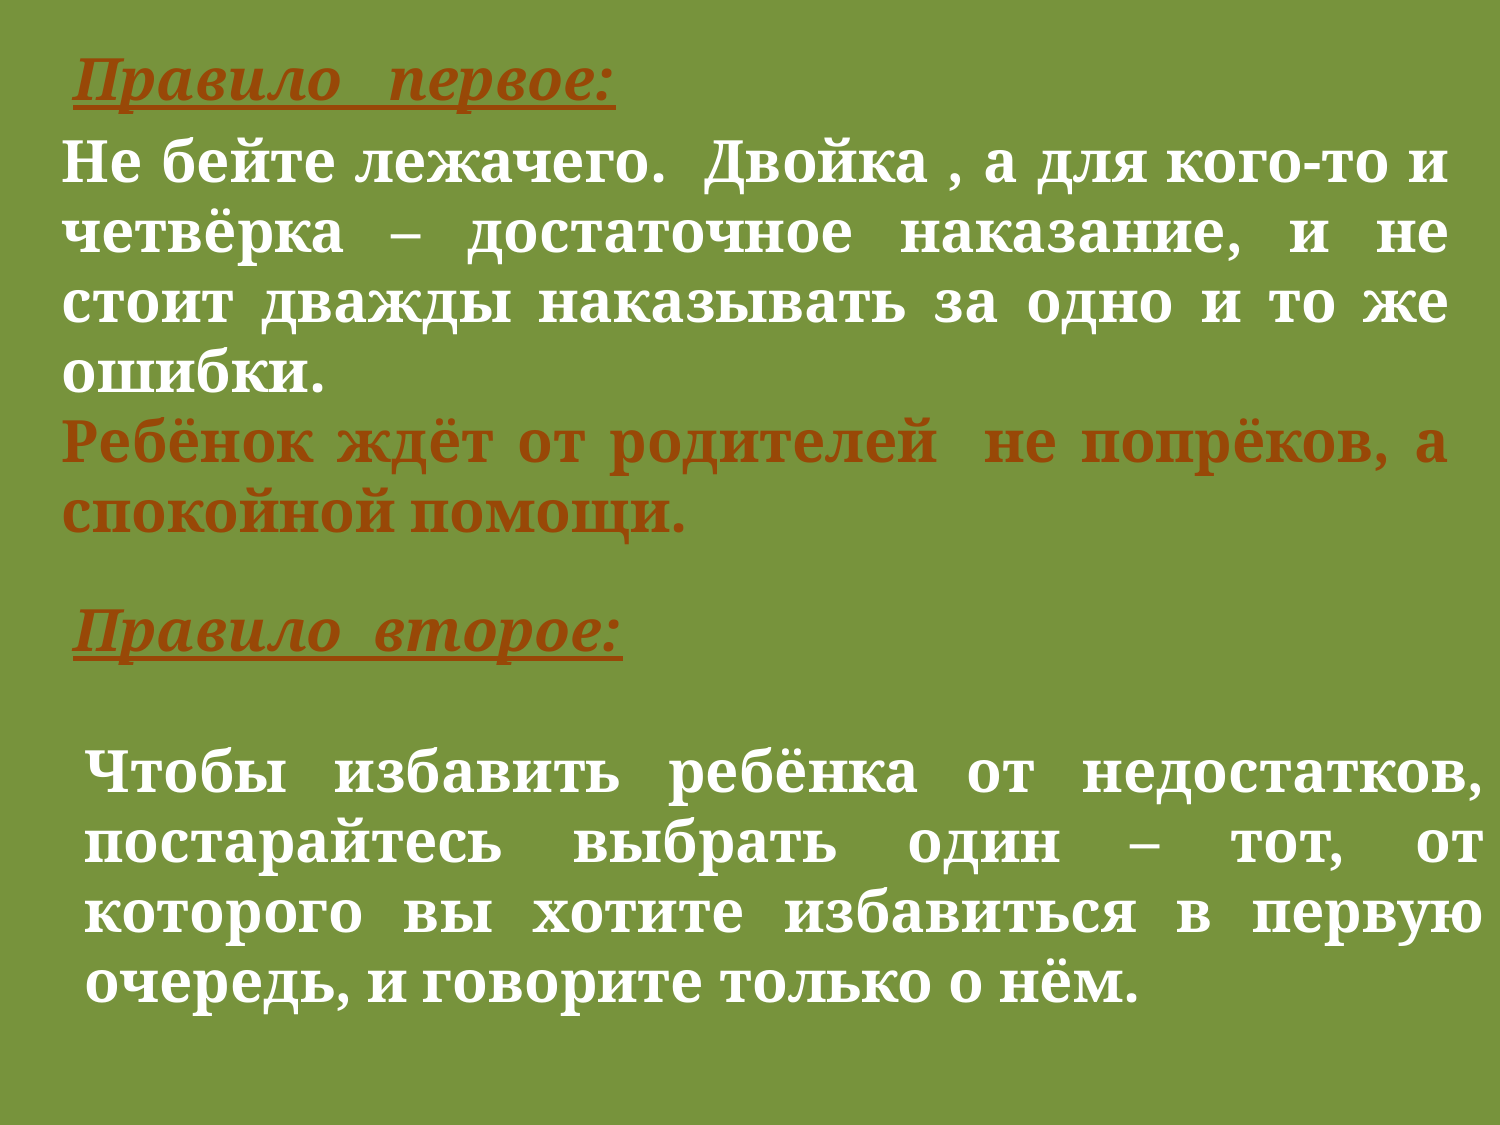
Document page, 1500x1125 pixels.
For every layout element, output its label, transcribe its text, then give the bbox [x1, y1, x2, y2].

text_box Правило первое: [58, 35, 961, 117]
text_box Не бейте лежачего. Двойка , а для кого-то и четвёрка – достаточное наказание, и не стоит дважды наказывать за одно и то же ошибки. Ребёнок ждёт от родителей не попрёков, а спокойной помощи. [46, 117, 1465, 552]
text_box Чтобы избавить ребёнка от недостатков, постарайтесь выбрать один – тот, от которого вы хотите избавиться в первую очередь, и говорите только о нём. [70, 726, 1500, 1022]
text_box Правило второе: [58, 585, 950, 671]
